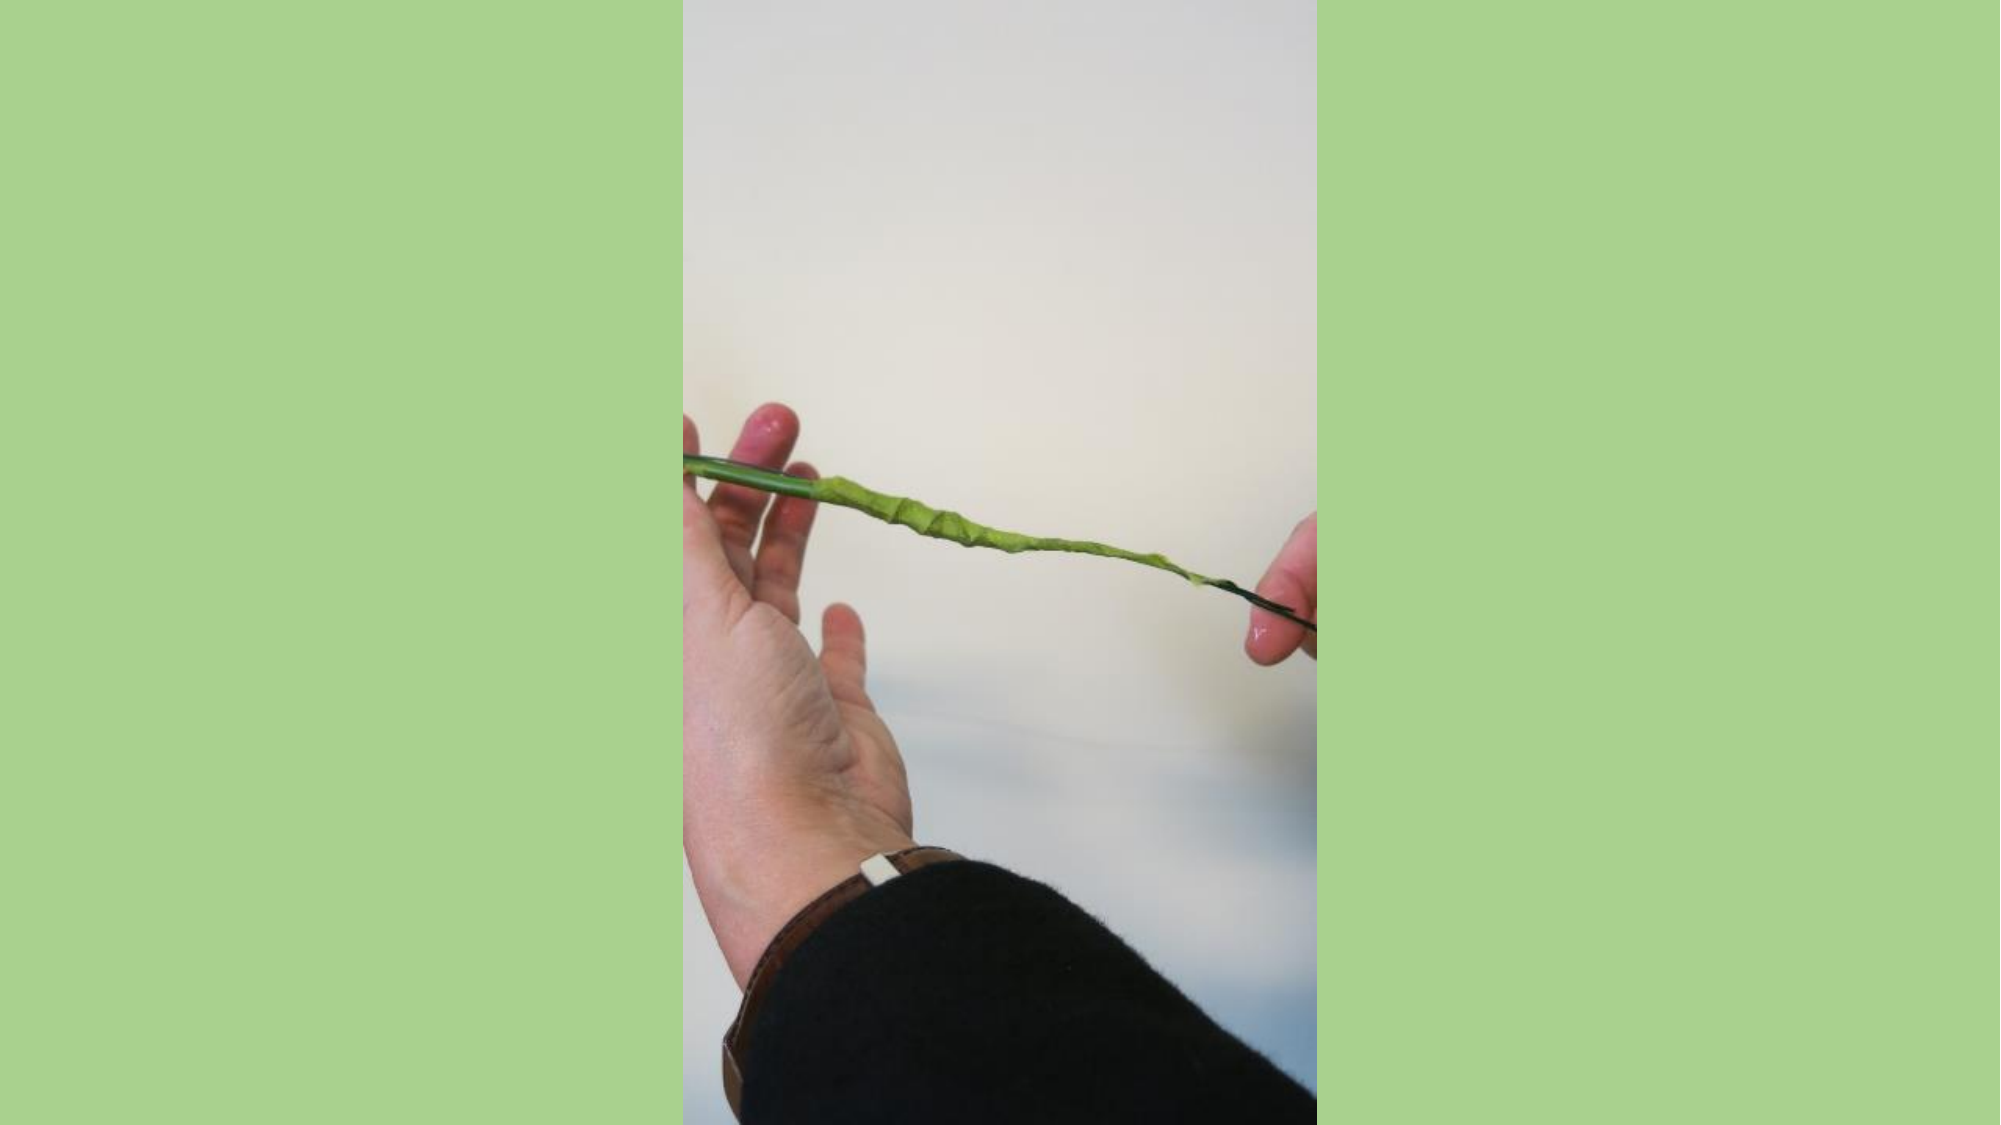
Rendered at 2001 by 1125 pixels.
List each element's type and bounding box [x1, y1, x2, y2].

picture [683, 0, 1317, 1125]
